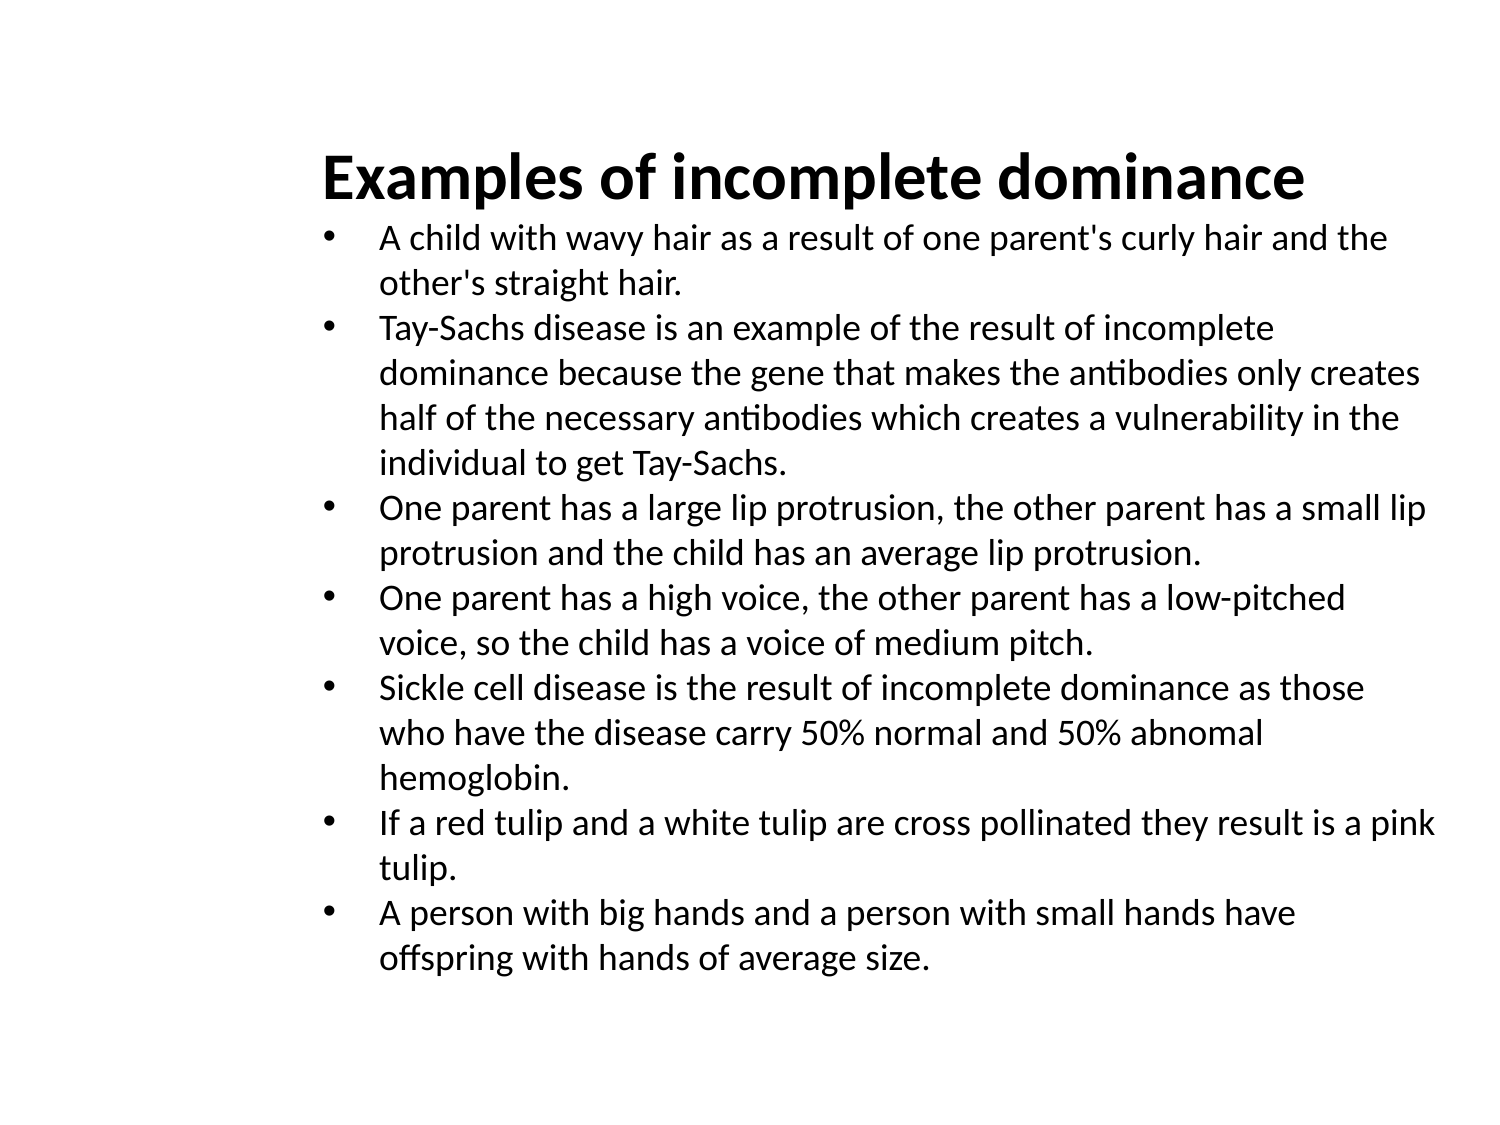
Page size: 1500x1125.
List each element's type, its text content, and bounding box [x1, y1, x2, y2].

text_box Examples of incomplete dominance A child with wavy hair as a result of one parent's curly hair and the other's straight hair. Tay-Sachs disease is an example of the result of incomplete dominance because the gene that makes the antibodies only creates half of the necessary antibodies which creates a vulnerability in the individual to get Tay-Sachs. One parent has a large lip protrusion, the other parent has a small lip protrusion and the child has an average lip protrusion. One parent has a high voice, the other parent has a low-pitched voice, so the child has a voice of medium pitch. Sickle cell disease is the result of incomplete dominance as those who have the disease carry 50% normal and 50% abnomal hemoglobin. If a red tulip and a white tulip are cross pollinated they result is a pink tulip. A person with big hands and a person with small hands have offspring with hands of average size. [308, 125, 1454, 986]
